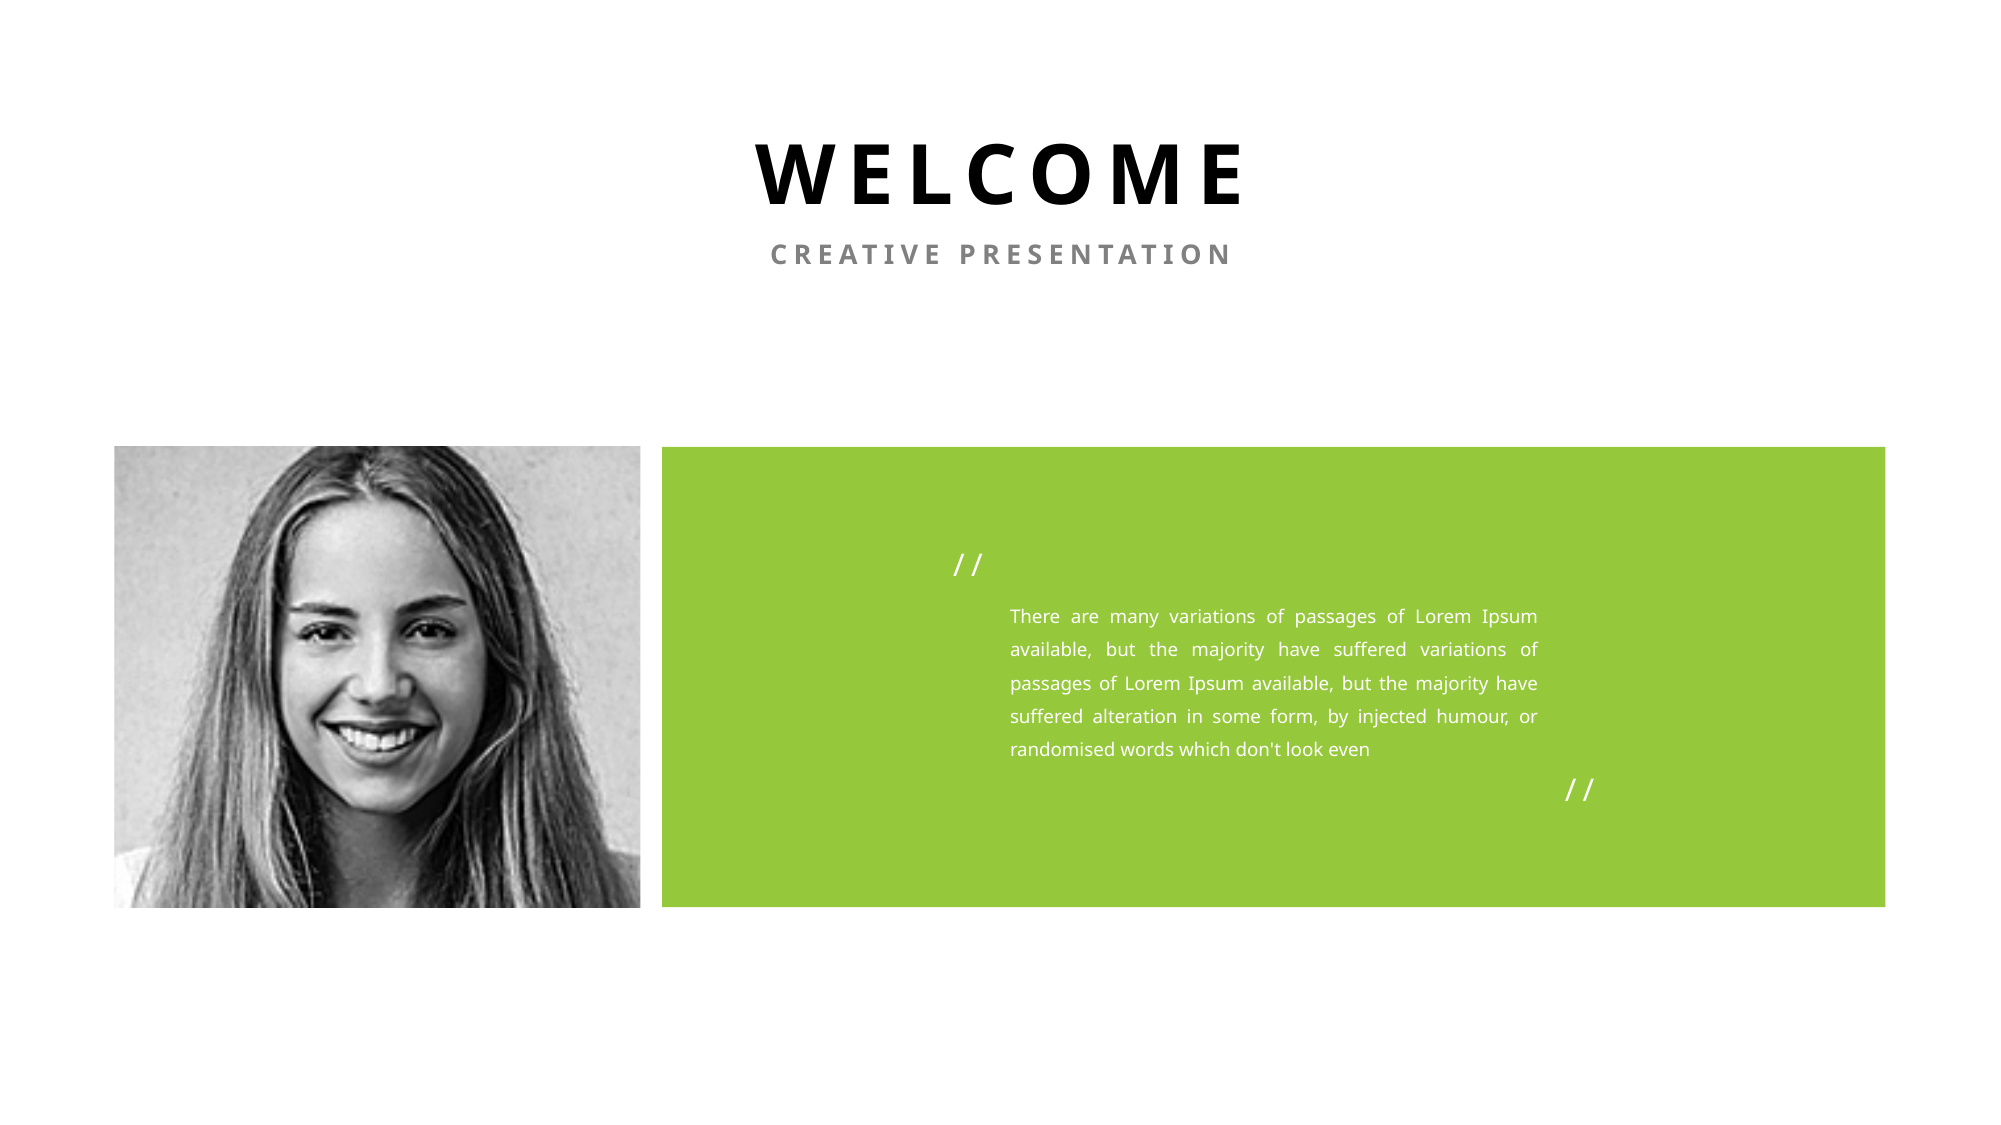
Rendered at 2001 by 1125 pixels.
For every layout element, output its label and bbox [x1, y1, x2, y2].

picture [114, 446, 641, 908]
text_box [921, 537, 1627, 816]
text_box [661, 446, 1886, 908]
text_box [711, 114, 1289, 279]
